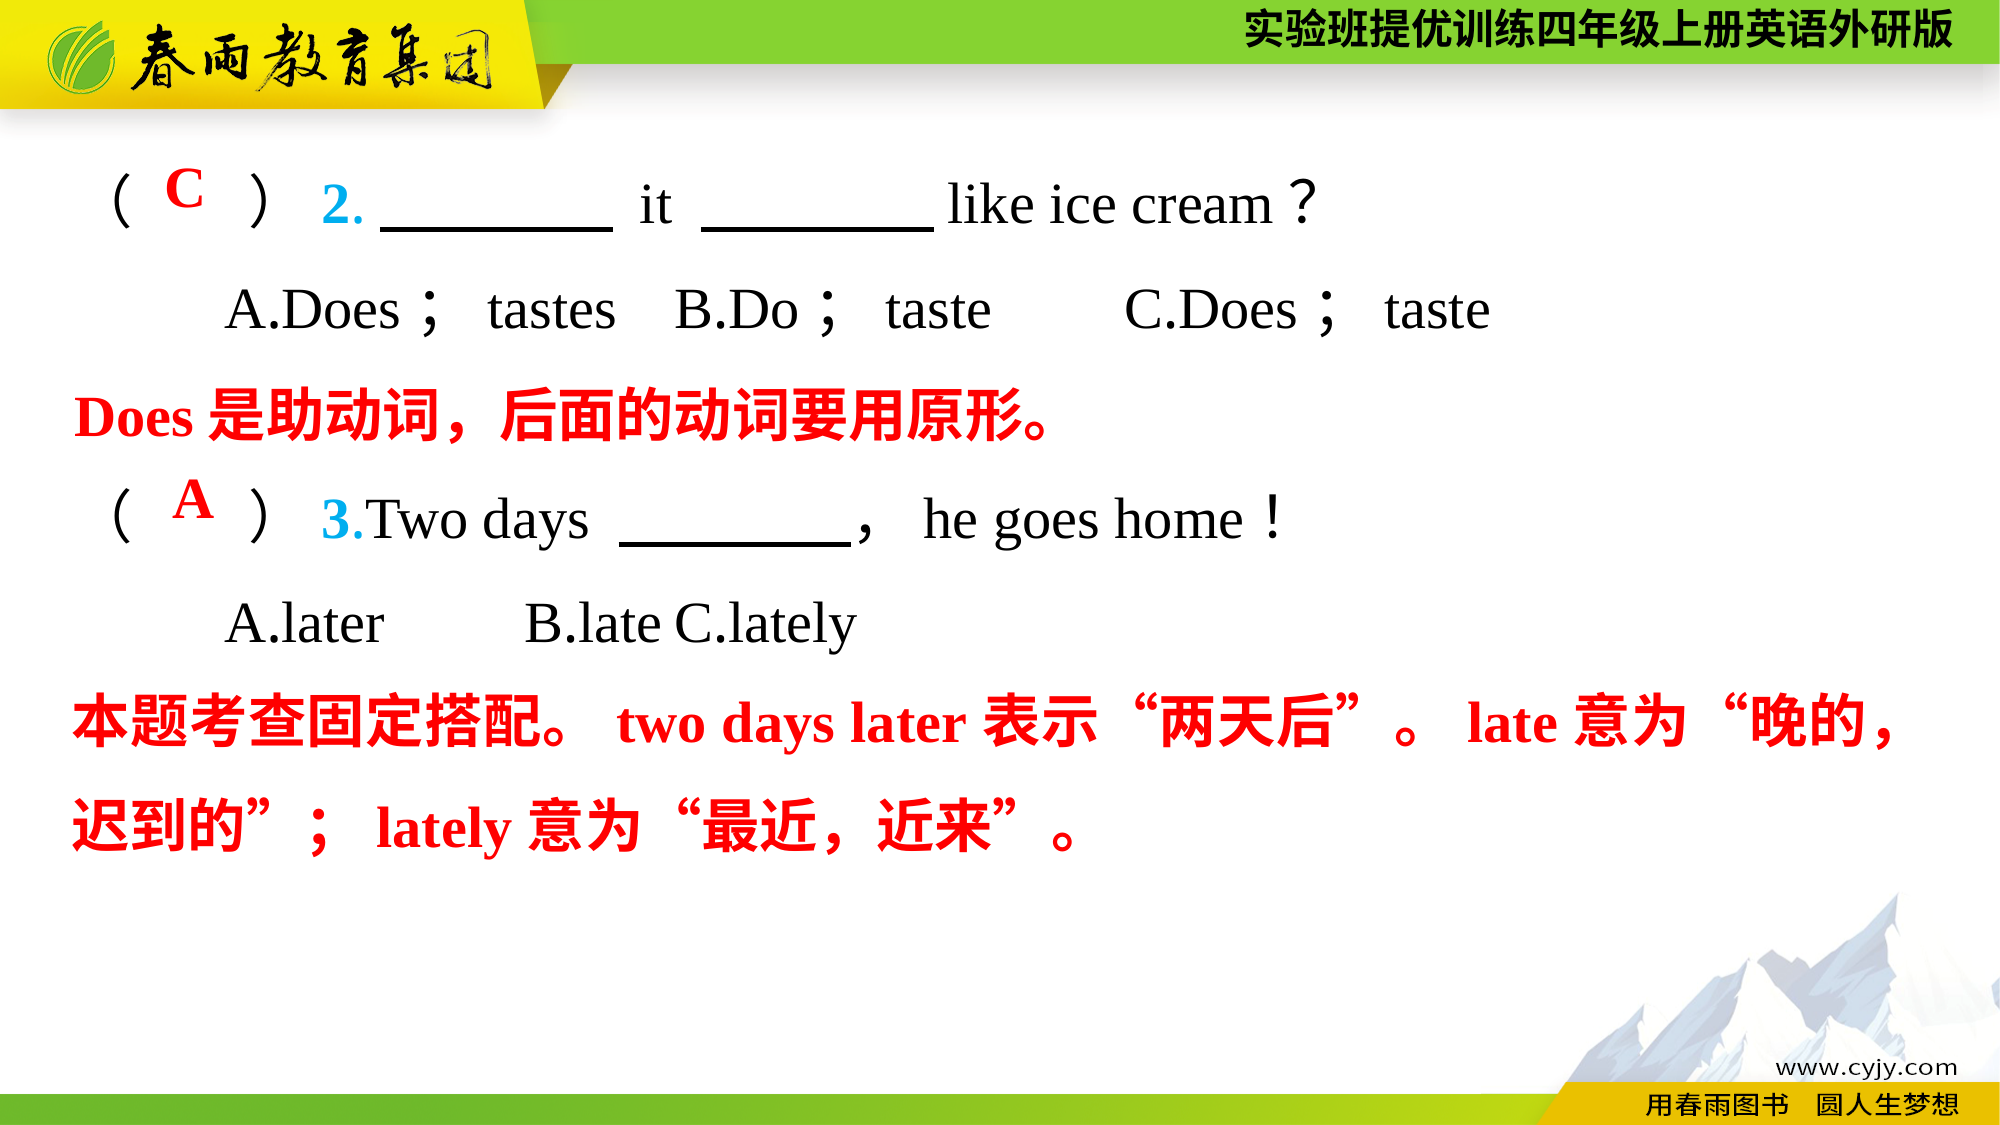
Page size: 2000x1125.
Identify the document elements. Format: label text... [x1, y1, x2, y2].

text_box 本题考查固定搭配。two days later表示“两天后”。late意为“晚的，迟到的”；lately意为“最近，近来”。 [56, 642, 1941, 867]
list （ ）2. it like ice cream？ A.Does；tastes B.Do；taste C.Does；taste （ ）3.Two days ，he goes home！ A.later B.late C.lately [59, 122, 1944, 335]
text_box Does是助动词，后面的动词要用原形。 [59, 335, 1944, 456]
picture [0, 0, 2000, 1125]
list （ ）2. it like ice cream？ A.Does；tastes B.Do；taste C.Does；taste （ ）3.Two days ，he goes home！ A.later B.late C.lately [59, 456, 1944, 774]
text_box C [150, 141, 237, 227]
text_box A [157, 453, 229, 538]
